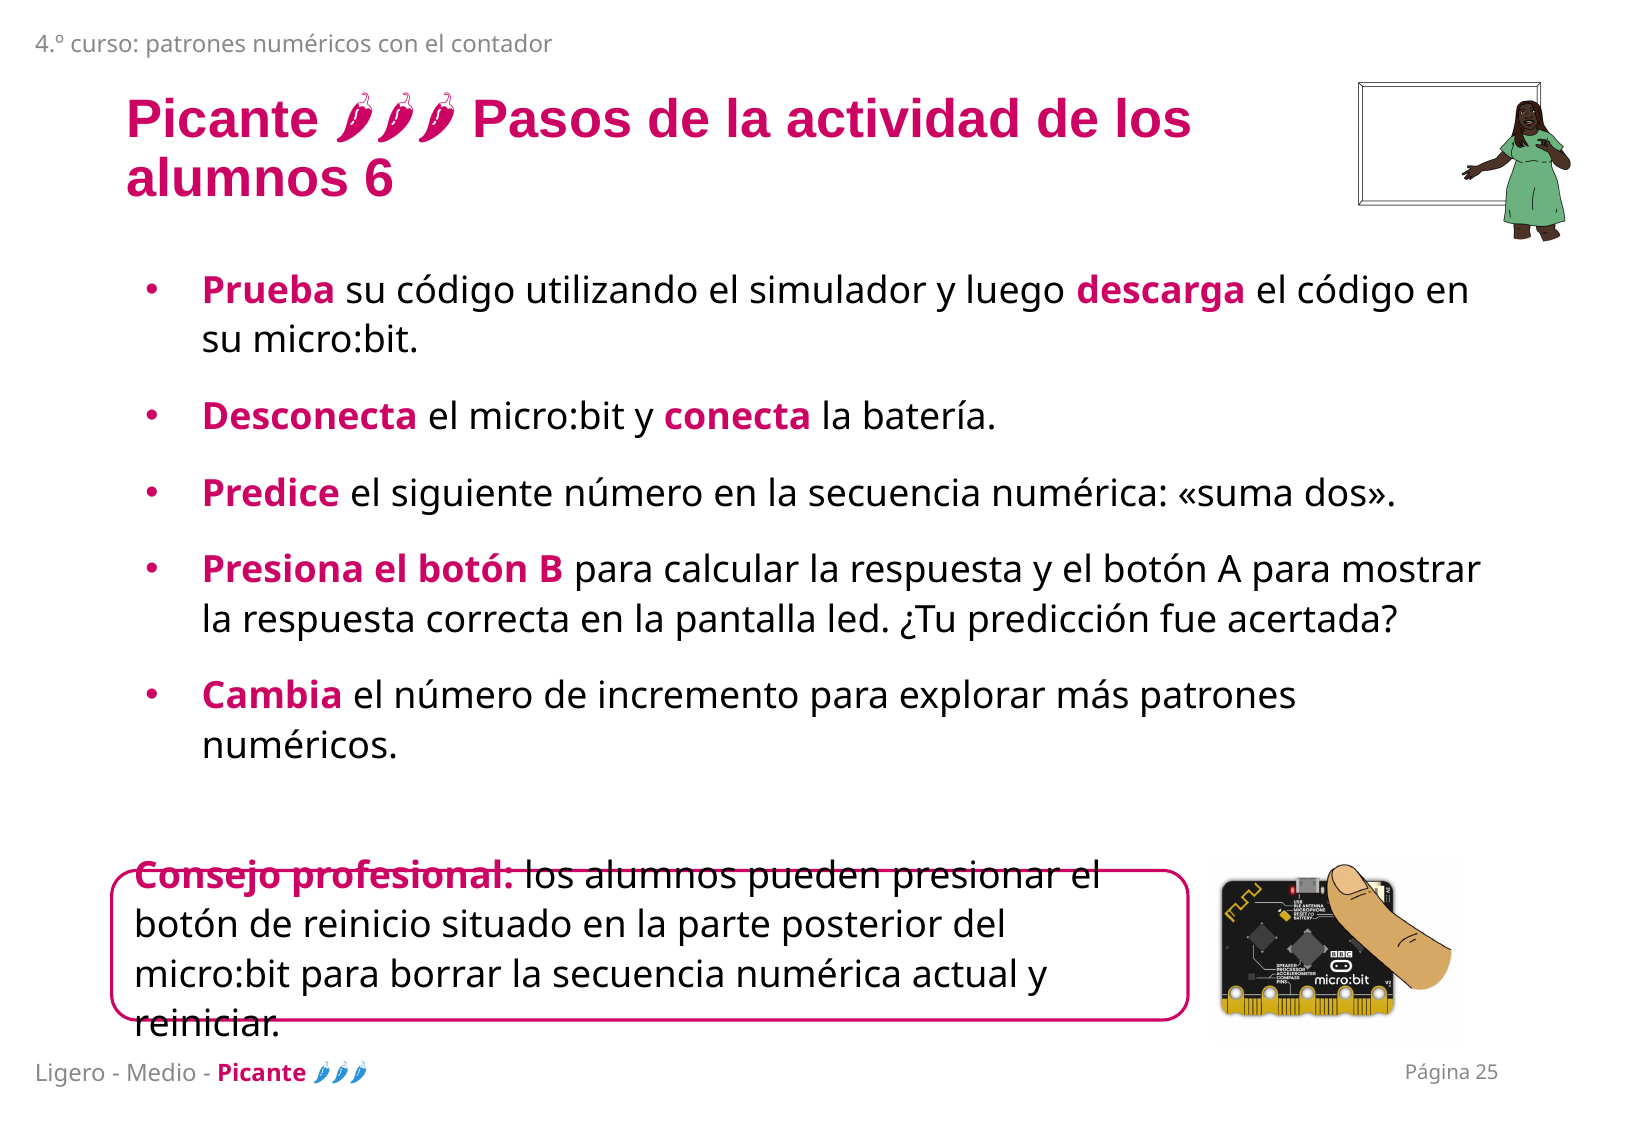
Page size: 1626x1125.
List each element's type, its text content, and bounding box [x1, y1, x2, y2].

title Picante 🌶️🌶️🌶️ Pasos de la actividad de los alumnos 6 [111, 74, 1338, 225]
text_box Ligero - Medio - Picante 🌶️🌶️🌶️ [19, 1042, 623, 1103]
list Prueba su código utilizando el simulador y luego descarga el código en su micro:bit. Desconecta el micro:bit y conecta la batería. Predice el siguiente número en la secuencia numérica: «suma dos». Presiona el botón B para calcular la respuesta y el botón A para mostrar la respuesta correcta en la pantalla led. ¿Tu predicción fue acertada? Cambia el número de incremento para explorar más patrones numéricos. [111, 253, 1514, 1011]
text_box Consejo profesional: los alumnos pueden presionar el botón de reinicio situado en la parte posterior del micro:bit para borrar la secuencia numérica actual y reiniciar. [111, 870, 1189, 1021]
picture [1343, 62, 1579, 258]
picture [1212, 853, 1463, 1043]
slide_number Página 25 [1147, 1042, 1514, 1103]
